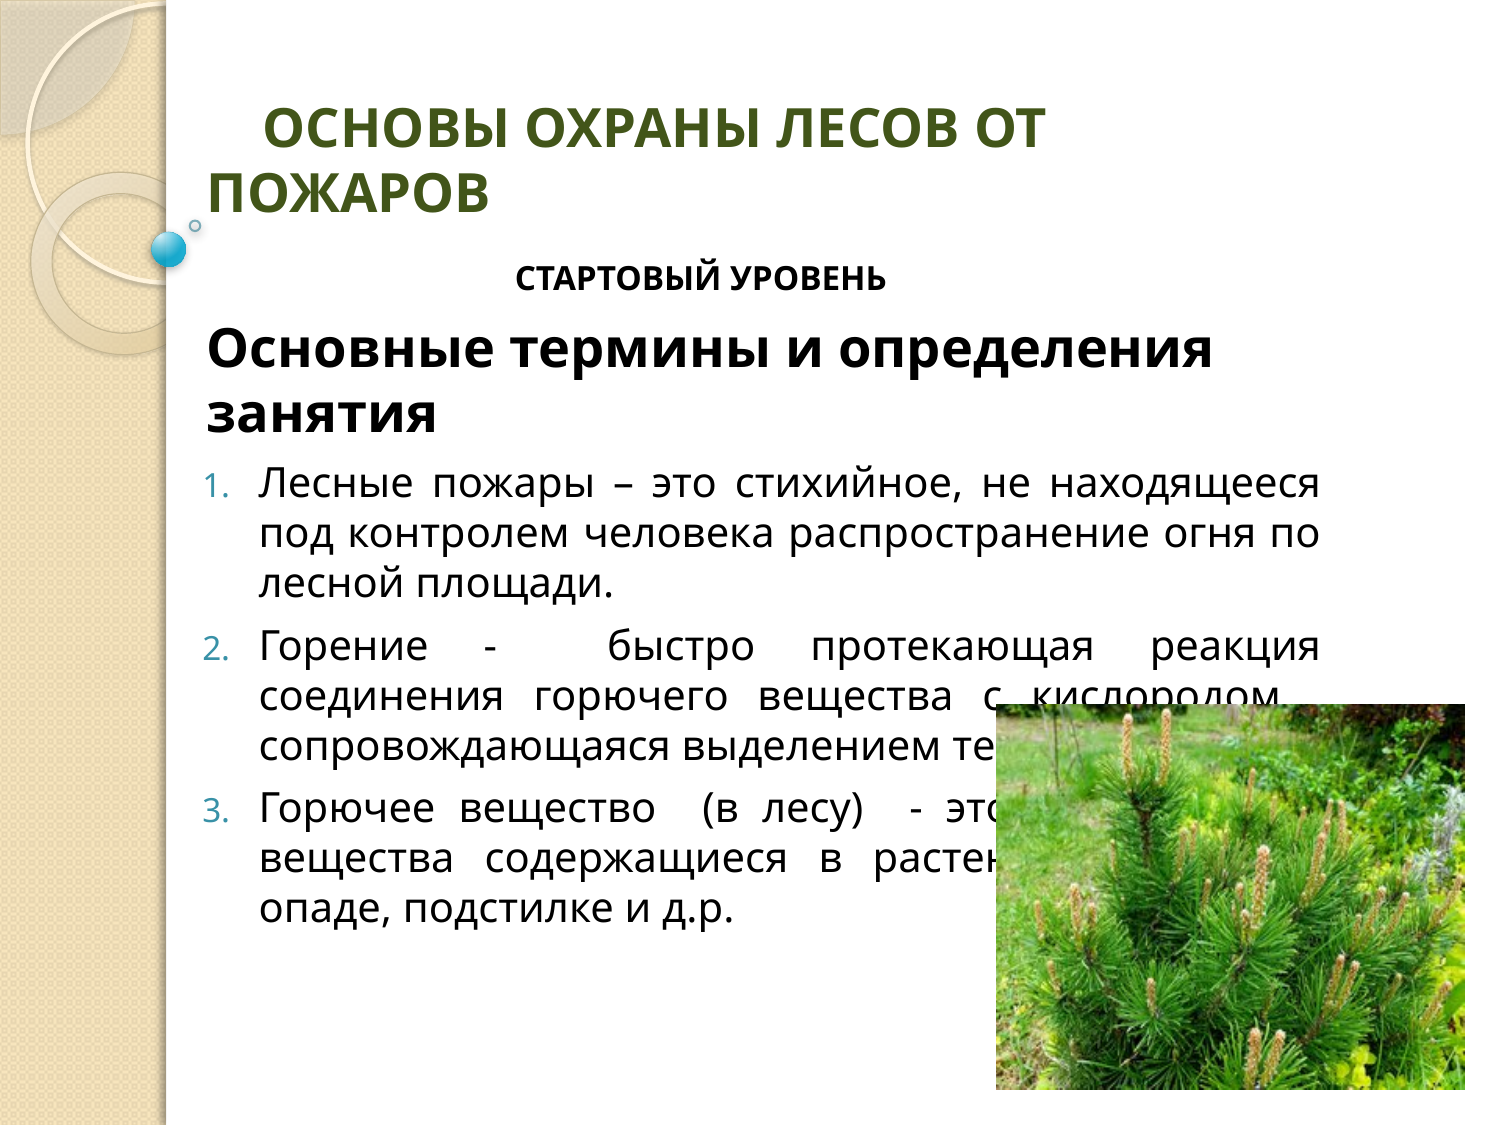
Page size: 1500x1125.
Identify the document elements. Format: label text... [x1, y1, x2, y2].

subtitle ОСНОВЫ ОХРАНЫ ЛЕСОВ ОТ ПОЖАРОВ СТАРТОВЫЙ УРОВЕНЬ Основные термины и определения занятия Лесные пожары – это стихийное, не находящееся под контролем человека распространение огня по лесной площади. Горение - быстро протекающая реакция соединения горючего вещества с кислородом , сопровождающаяся выделением тепла и света. Горючее вещество (в лесу) - это органические вещества содержащиеся в растениях, листовом опаде, подстилке и д.р. [187, 93, 1336, 997]
picture [995, 703, 1466, 1091]
